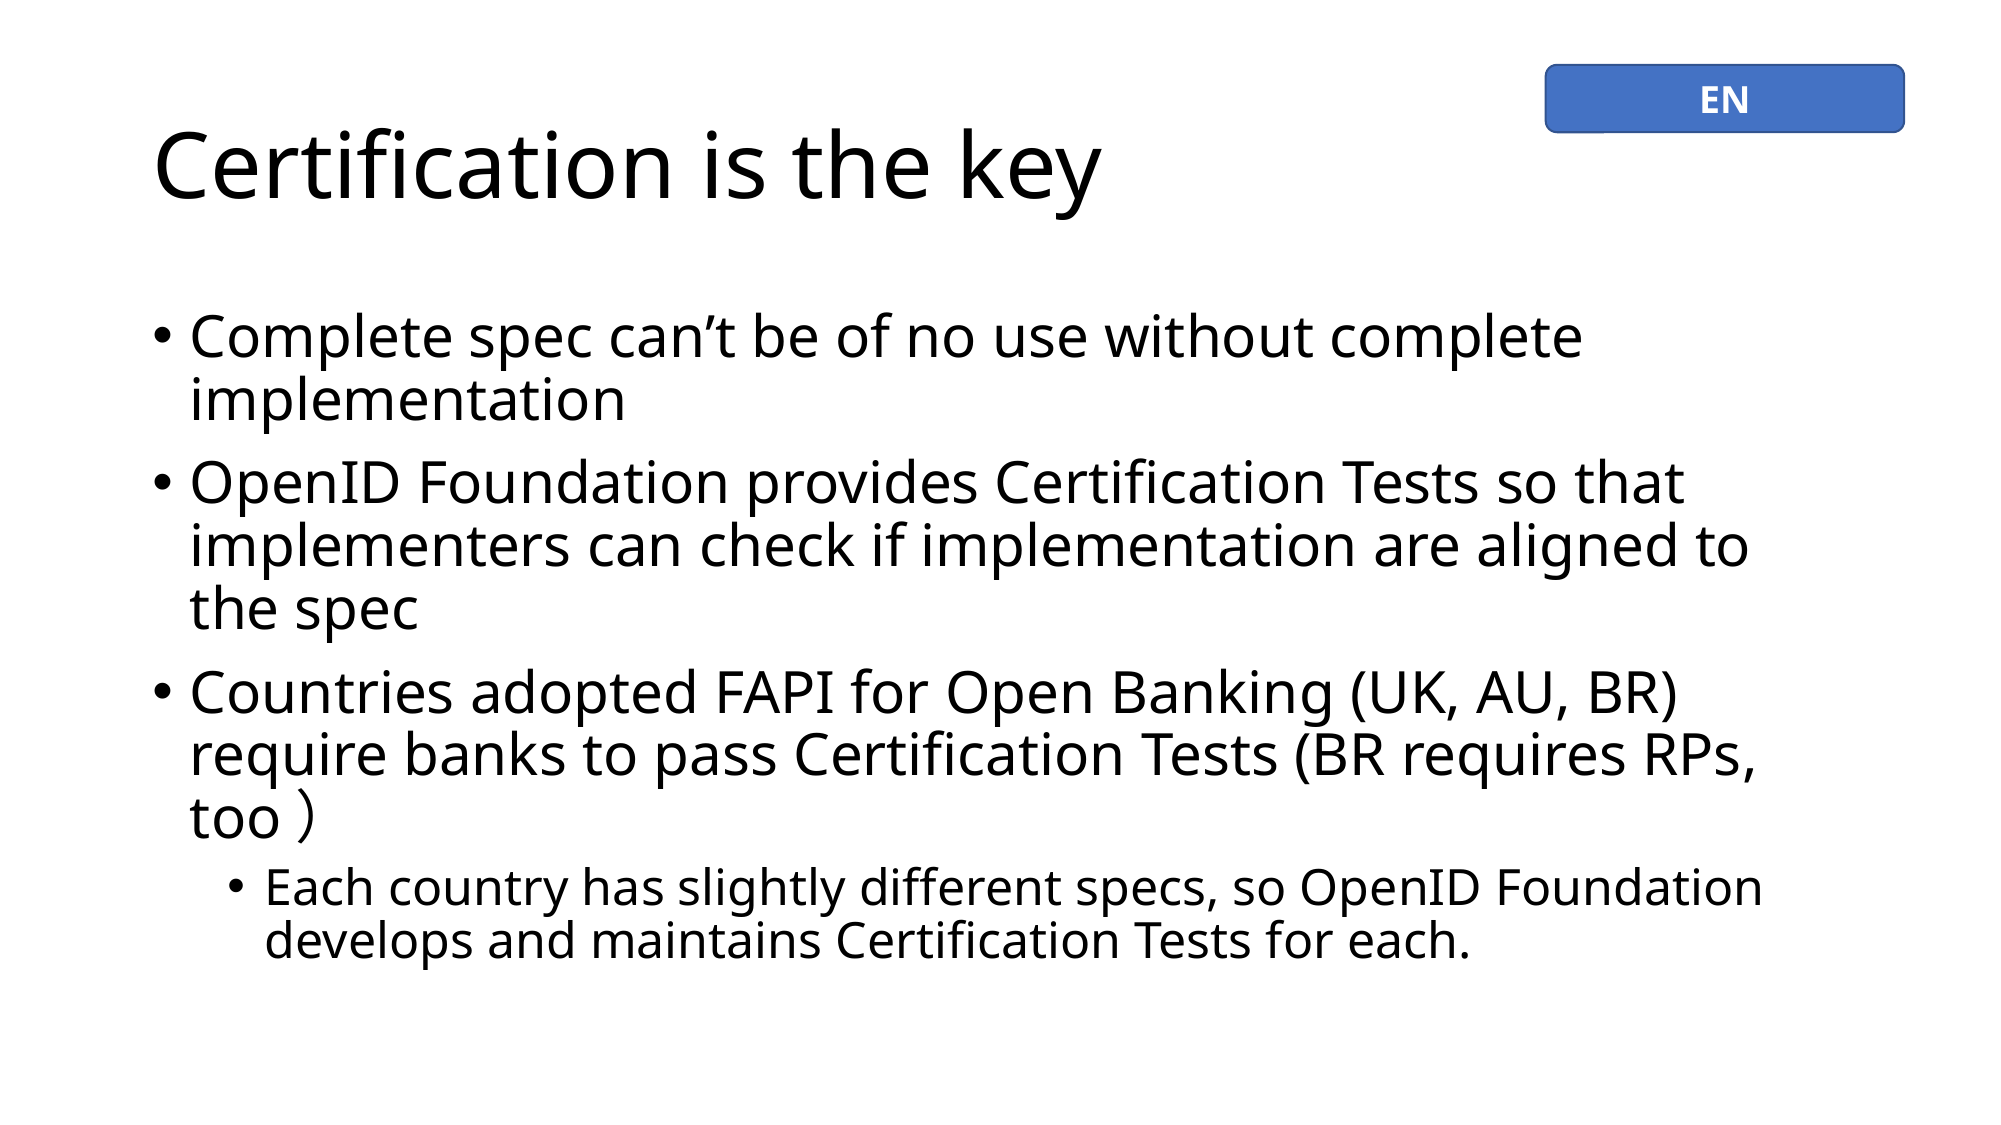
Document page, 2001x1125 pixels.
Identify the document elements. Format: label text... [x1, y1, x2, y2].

title Certification is the key [137, 59, 1863, 278]
text_box EN [1544, 63, 1906, 134]
list Complete spec can’t be of no use without complete implementation OpenID Foundation provides Certification Tests so that implementers can check if implementation are aligned to the spec Countries adopted FAPI for Open Banking (UK, AU, BR) require banks to pass Certification Tests (BR requires RPs, too） Each country has slightly different specs, so OpenID Foundation develops and maintains Certification Tests for each. [137, 299, 1863, 1014]
